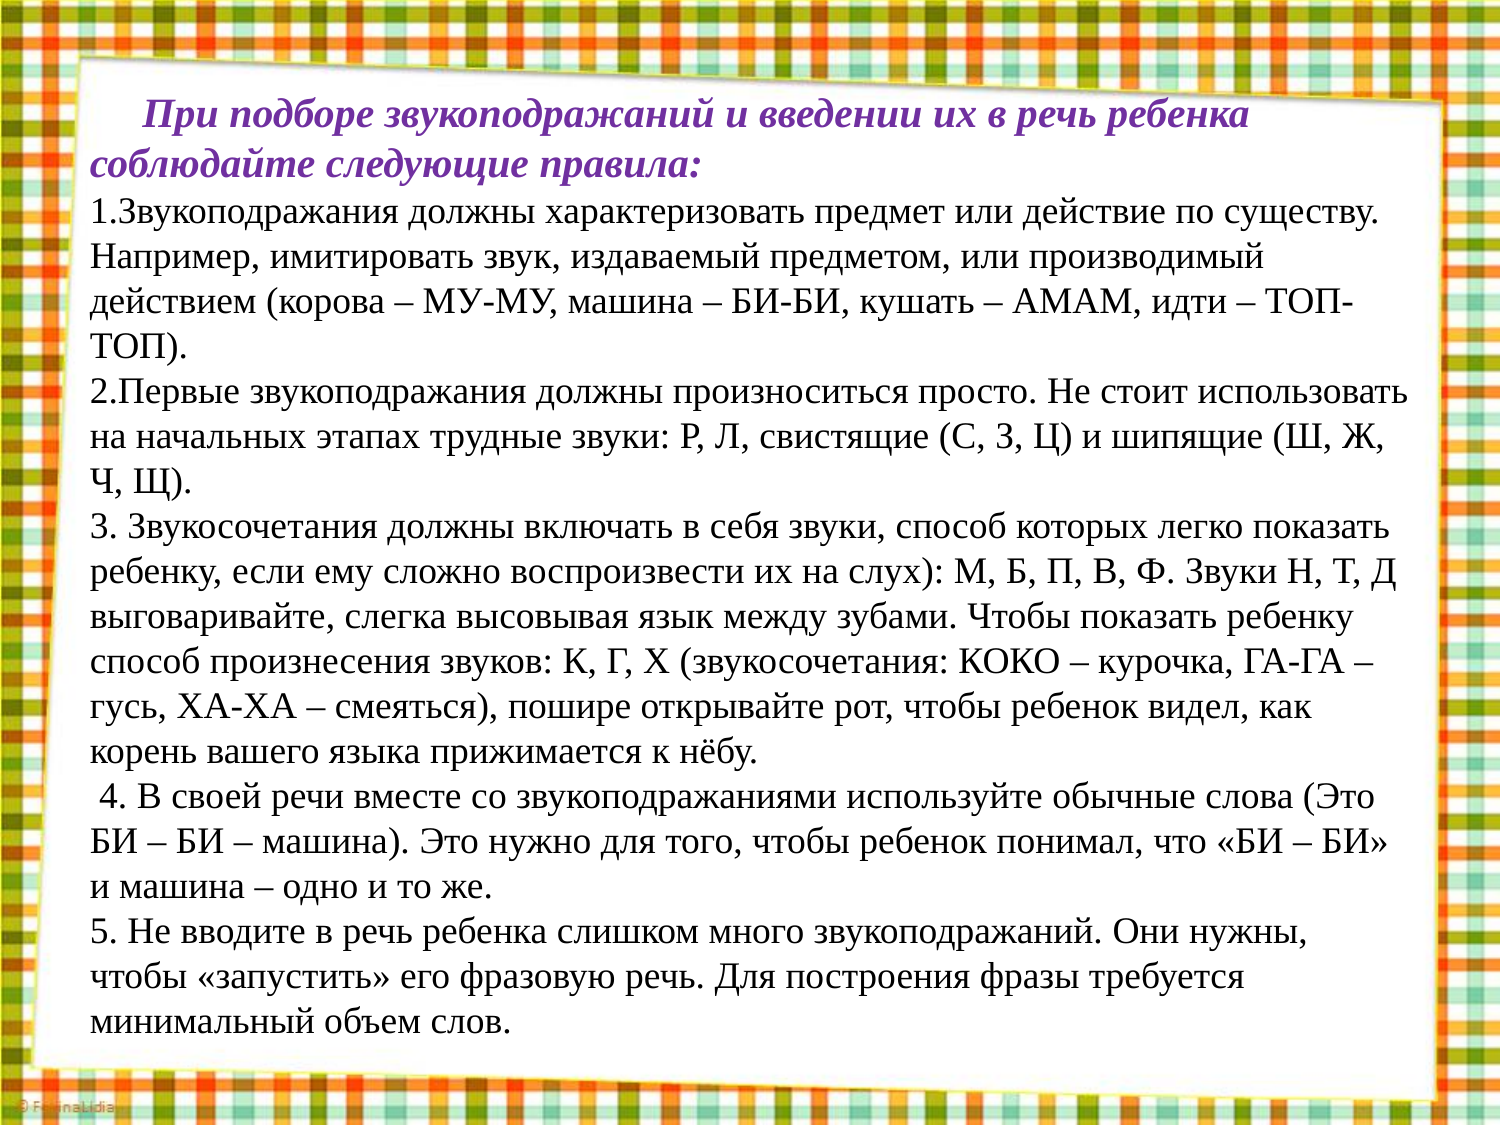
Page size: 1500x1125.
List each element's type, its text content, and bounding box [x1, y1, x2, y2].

title При подборе звукоподражаний и введении их в речь ребенка соблюдайте следующие правила: 1.Звукоподражания должны характеризовать предмет или действие по существу. Например, имитировать звук, издаваемый предметом, или производимый действием (корова – МУ-МУ, машина – БИ-БИ, кушать – АМАМ, идти – ТОП-ТОП). 2.Первые звукоподражания должны произноситься просто. Не стоит использовать на начальных этапах трудные звуки: Р, Л, свистящие (С, З, Ц) и шипящие (Ш, Ж, Ч, Щ). 3. Звукосочетания должны включать в себя звуки, способ которых легко показать ребенку, если ему сложно воспроизвести их на слух): М, Б, П, В, Ф. Звуки Н, Т, Д выговаривайте, слегка высовывая язык между зубами. Чтобы показать ребенку способ произнесения звуков: К, Г, Х (звукосочетания: КОКО – курочка, ГА-ГА – гусь, ХА-ХА – смеяться), пошире открывайте рот, чтобы ребенок видел, как корень вашего языка прижимается к нёбу. 4. В своей речи вместе со звукоподражаниями используйте обычные слова (Это БИ – БИ – машина). Это нужно для того, чтобы ребенок понимал, что «БИ – БИ» и машина – одно и то же. 5. Не вводите в речь ребенка слишком много звукоподражаний. Они нужны, чтобы «запустить» его фразовую речь. Для построения фразы требуется минимальный объем слов. [75, 78, 1425, 1059]
picture [0, 0, 1500, 1125]
